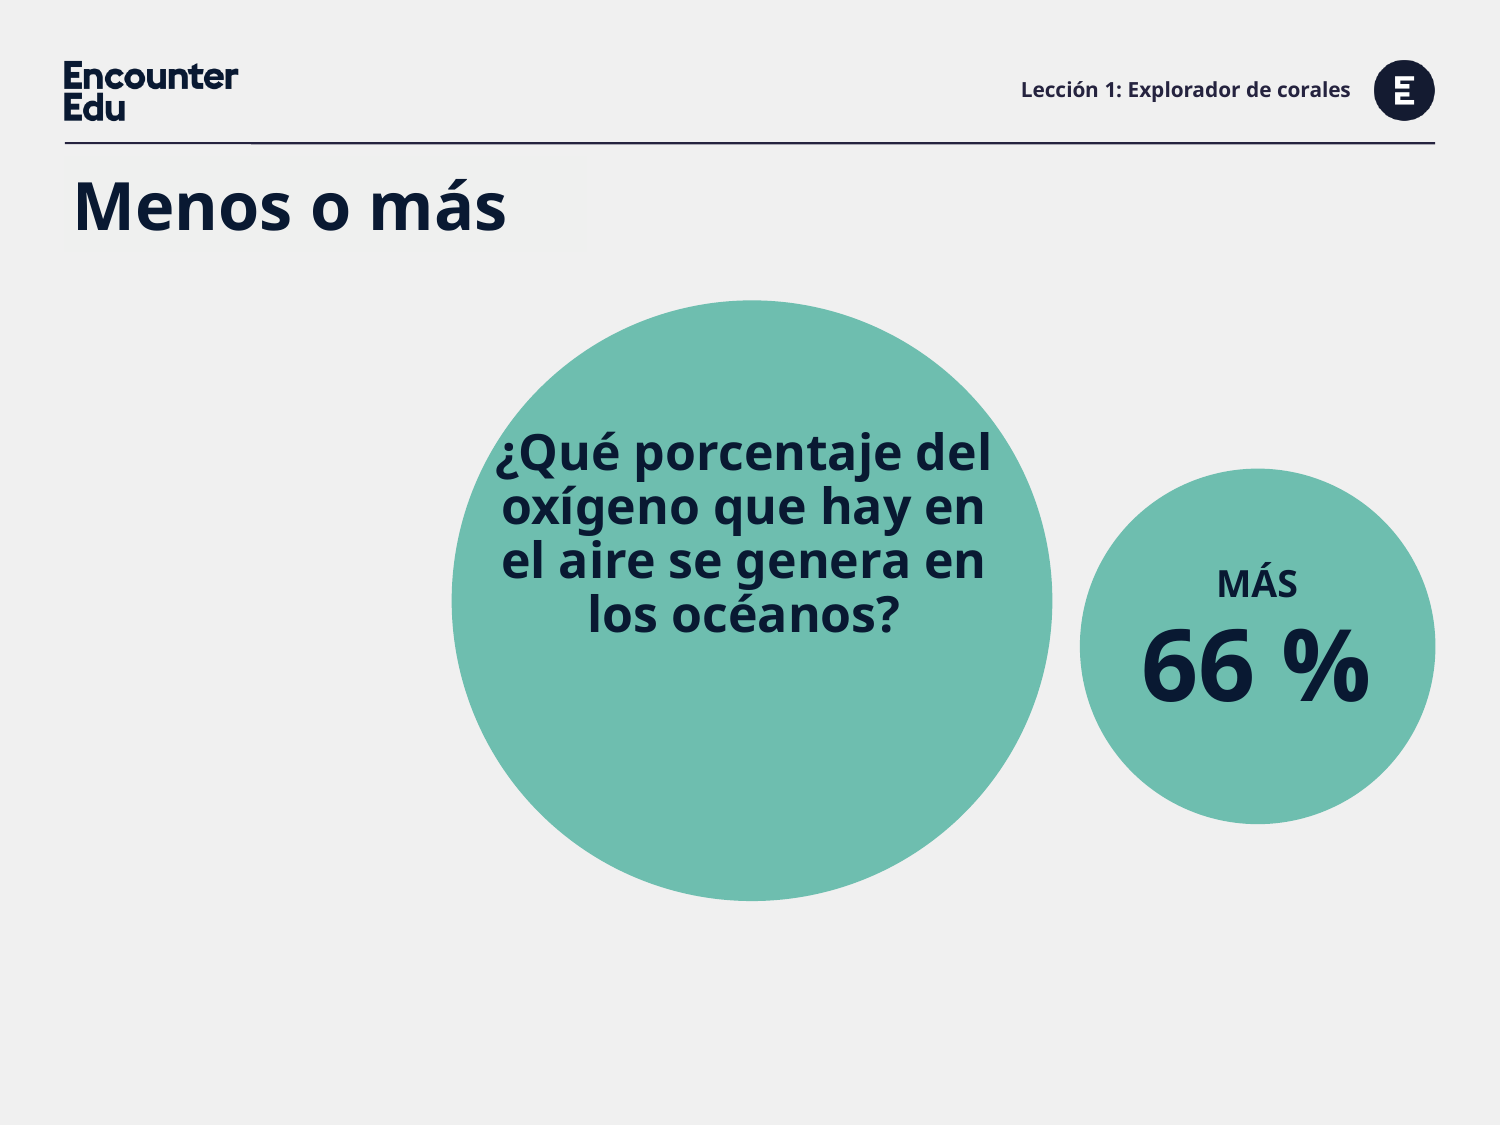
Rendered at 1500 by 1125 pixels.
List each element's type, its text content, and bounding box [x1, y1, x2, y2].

title Lección 1: Explorador de corales [749, 67, 1359, 114]
picture [1372, 58, 1436, 122]
text_box Menos o más [64, 156, 587, 252]
picture [60, 59, 243, 122]
list 66 % [1097, 655, 1415, 790]
text_box MÁS [1079, 516, 1435, 655]
list ¿Qué porcentaje del oxígeno que hay en el aire se genera en los océanos? [482, 419, 1006, 602]
